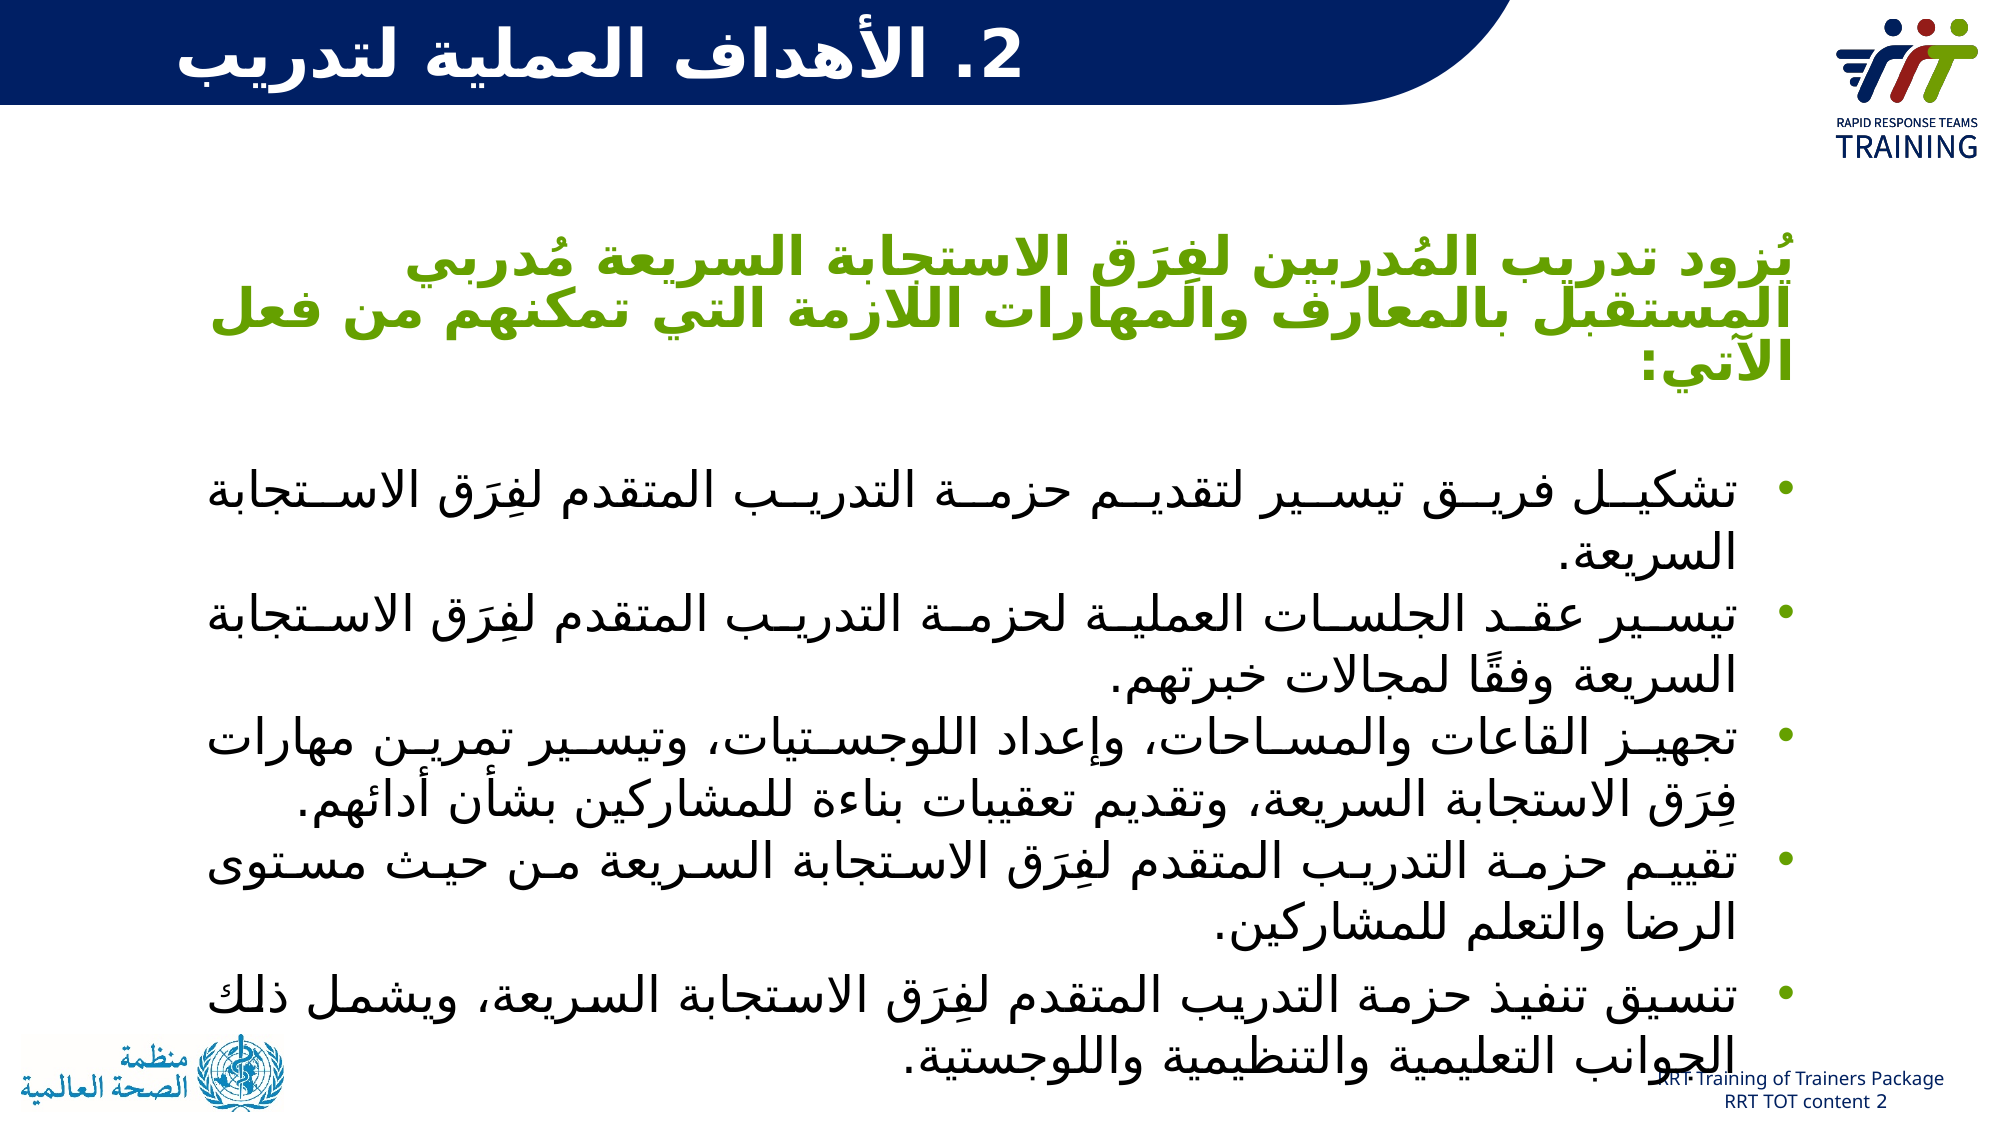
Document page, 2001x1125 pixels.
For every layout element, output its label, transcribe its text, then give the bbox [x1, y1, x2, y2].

text_box 2. الأهداف العملية لتدريب المُدربين [35, 3, 1034, 179]
picture [21, 1034, 198, 1112]
picture [0, 0, 1533, 105]
text_box يُزود تدريب المُدربين لفِرَق الاستجابة السريعة مُدربي المستقبل بالمعارف والمهارات اللازمة التي تمكنهم من فعل الآتي: تشكيل فريق تيسير لتقديم حزمة التدريب المتقدم لفِرَق الاستجابة السريعة. تيسير عقد الجلسات العملية لحزمة التدريب المتقدم لفِرَق الاستجابة السريعة وفقًا لمجالات خبرتهم. تجهيز القاعات والمساحات، وإعداد اللوجستيات، وتيسير تمرين مهارات فِرَق الاستجابة السريعة، وتقديم تعقيبات بناءة للمشاركين بشأن أدائهم. تقييم حزمة التدريب المتقدم لفِرَق الاستجابة السريعة من حيث مستوى الرضا والتعلم للمشاركين. تنسيق تنفيذ حزمة التدريب المتقدم لفِرَق الاستجابة السريعة، ويشمل ذلك الجوانب التعليمية والتنظيمية واللوجستية. [198, 225, 1803, 1125]
picture [1835, 19, 1978, 167]
